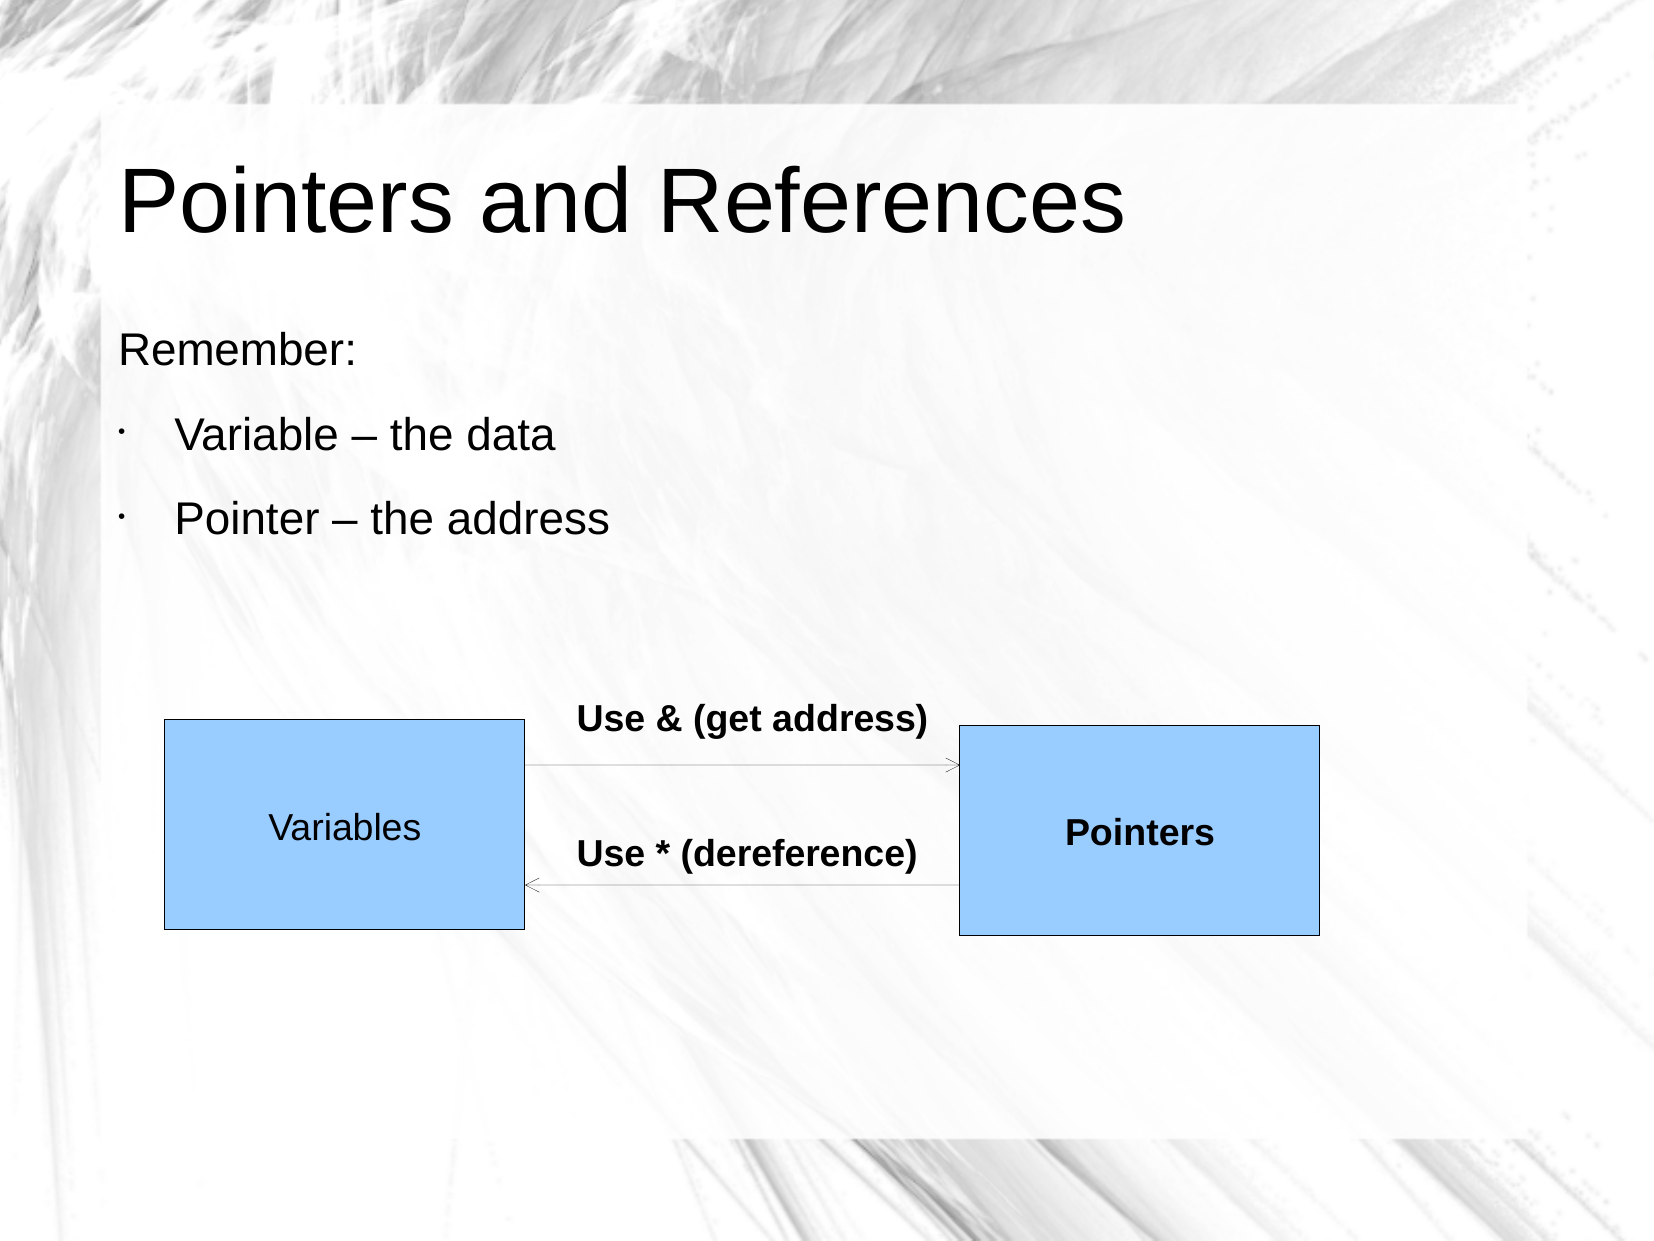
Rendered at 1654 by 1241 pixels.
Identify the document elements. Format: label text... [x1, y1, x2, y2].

list Remember: Variable – the data Pointer – the address [118, 319, 1571, 1109]
picture [0, 0, 1654, 1241]
title Pointers and References [118, 93, 1506, 299]
text_box [525, 877, 961, 893]
text_box Pointers [959, 725, 1320, 936]
text_box Variables [164, 719, 525, 930]
text_box Use & (get address) Use * (dereference) [561, 686, 944, 882]
text_box [944, 757, 961, 773]
